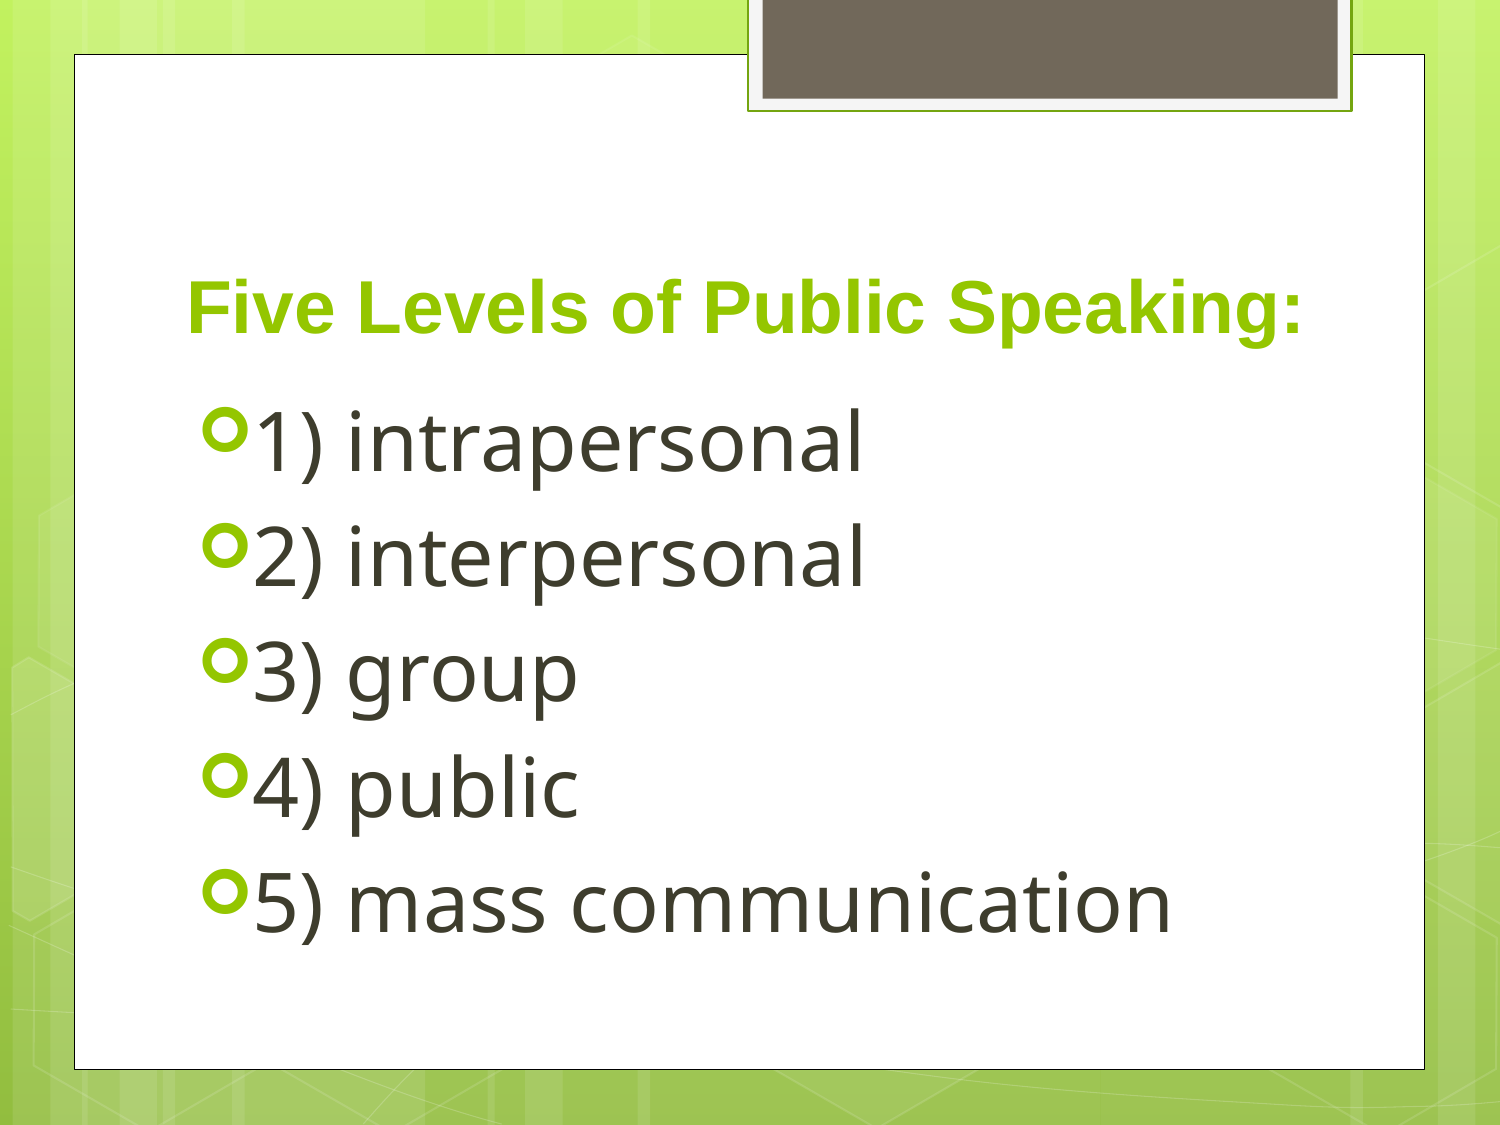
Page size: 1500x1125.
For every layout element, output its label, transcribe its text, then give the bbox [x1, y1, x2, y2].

title Five Levels of Public Speaking: [171, 168, 1324, 357]
list 1) intrapersonal 2) interpersonal 3) group 4) public 5) mass communication [171, 381, 1283, 957]
